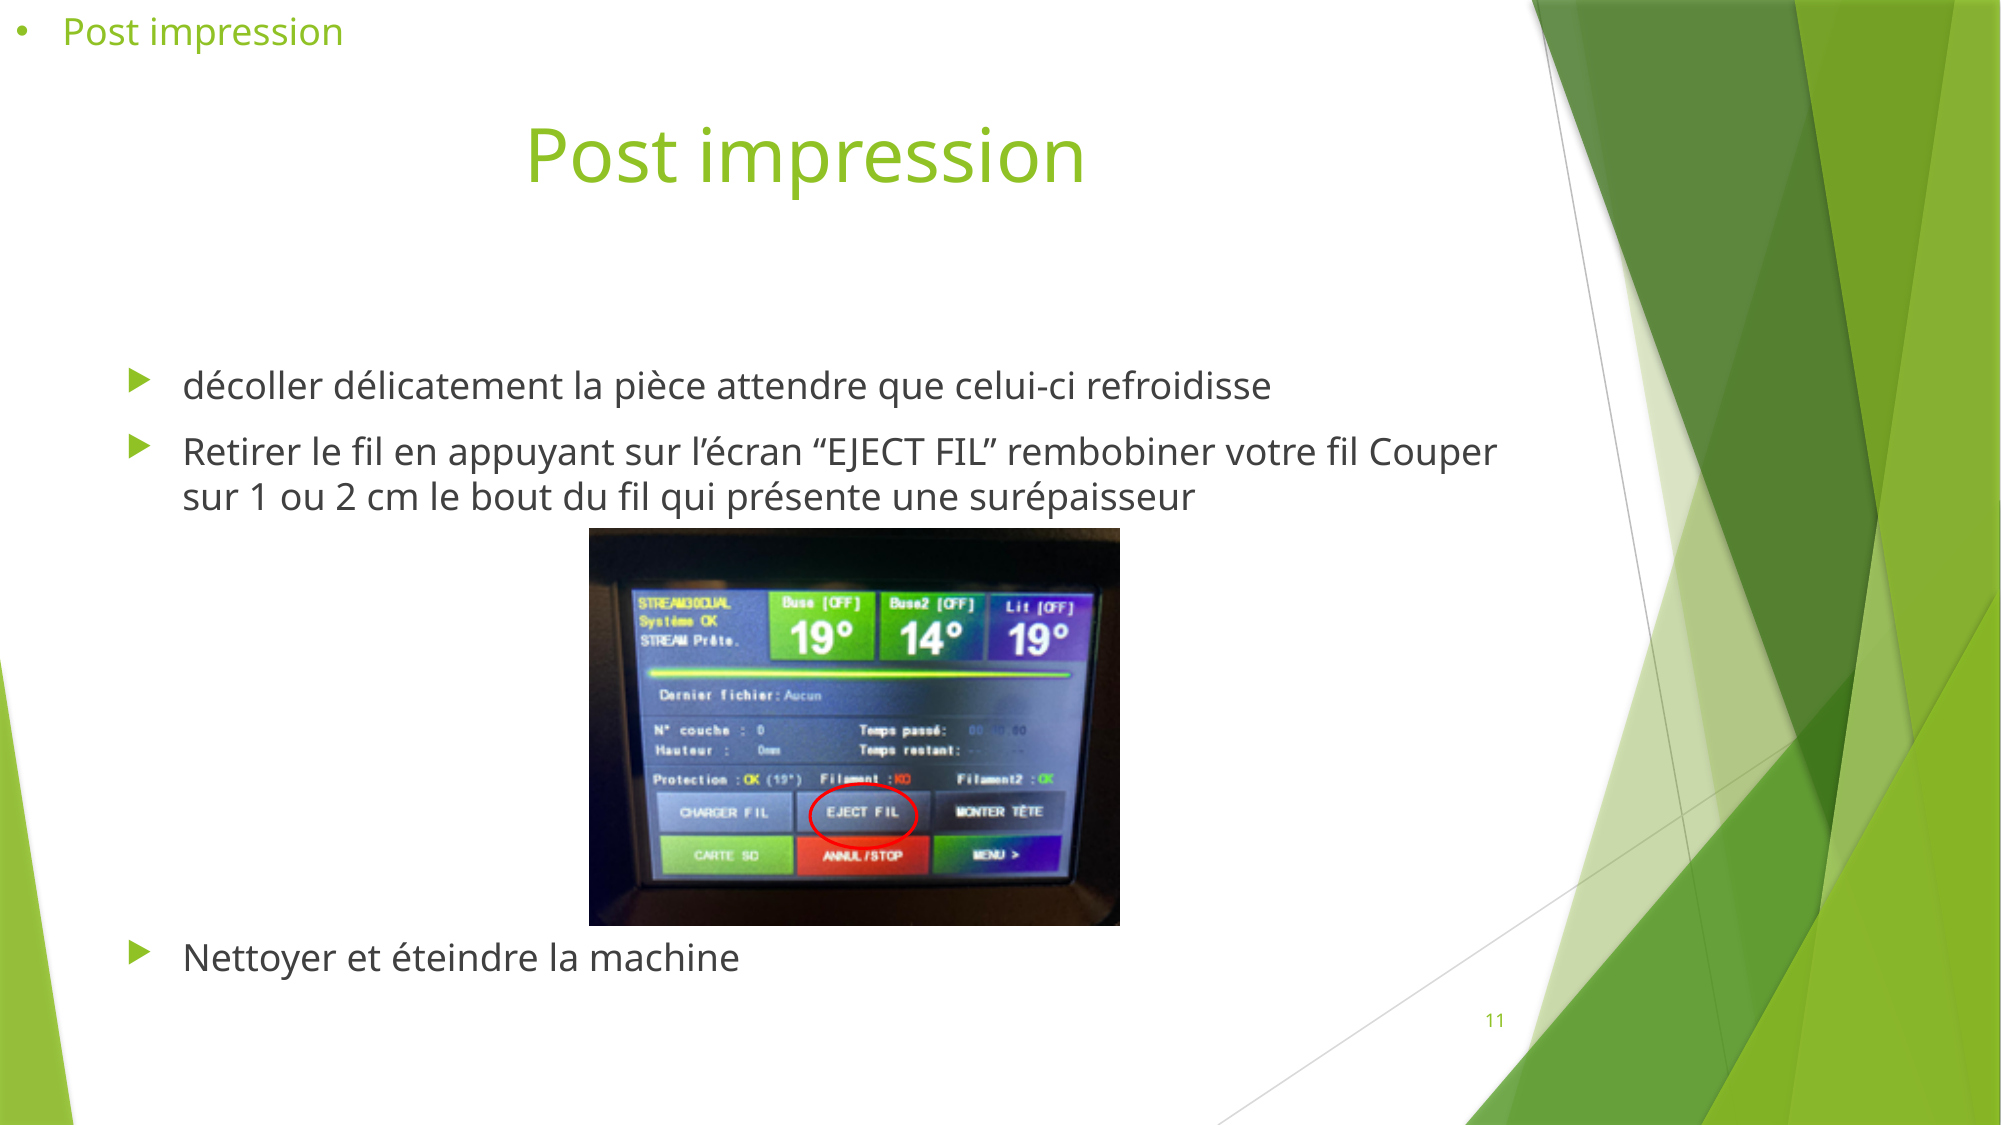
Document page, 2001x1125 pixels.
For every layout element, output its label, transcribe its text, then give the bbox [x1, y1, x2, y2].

text_box Post impression [0, 0, 463, 61]
slide_number 11 [1409, 991, 1522, 1051]
picture [589, 527, 1121, 926]
list décoller délicatement la pièce attendre que celui-ci refroidisse Retirer le fil en appuyant sur l’écran “EJECT FIL” rembobiner votre fil Couper sur 1 ou 2 cm le bout du fil qui présente une surépaisseur Nettoyer et éteindre la machine [111, 354, 1522, 992]
title Post impression [111, 99, 1522, 317]
